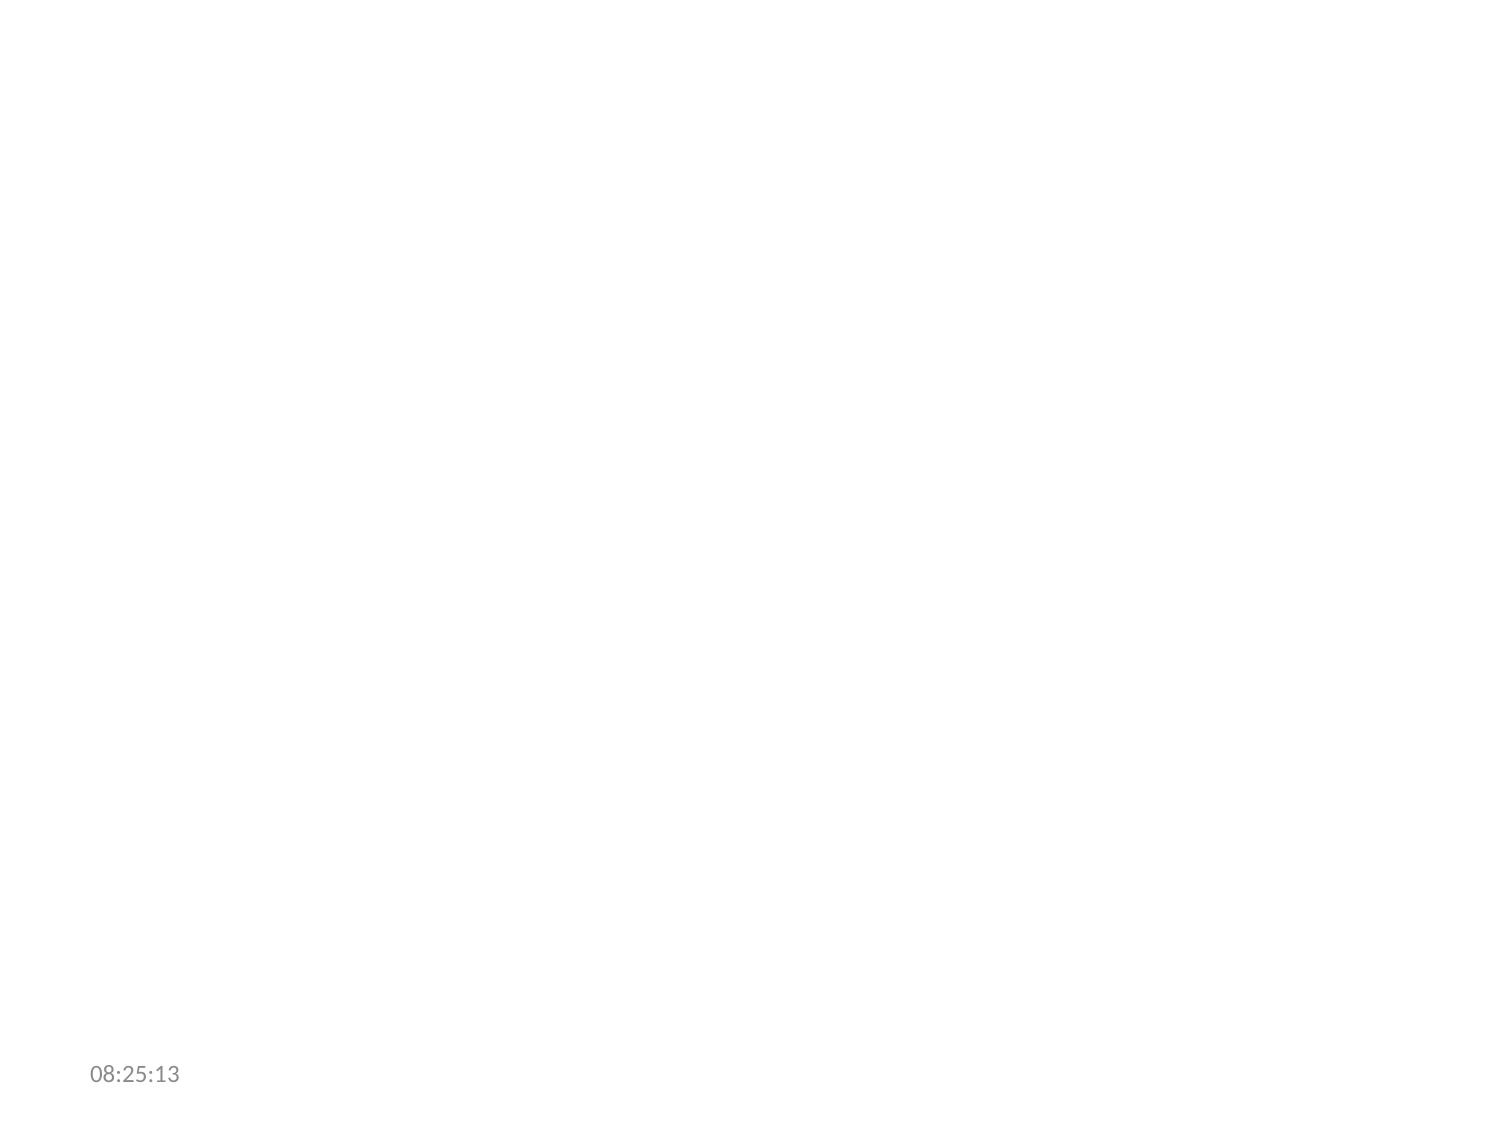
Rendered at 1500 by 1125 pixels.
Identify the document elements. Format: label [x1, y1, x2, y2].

slide_number [75, 1042, 425, 1103]
